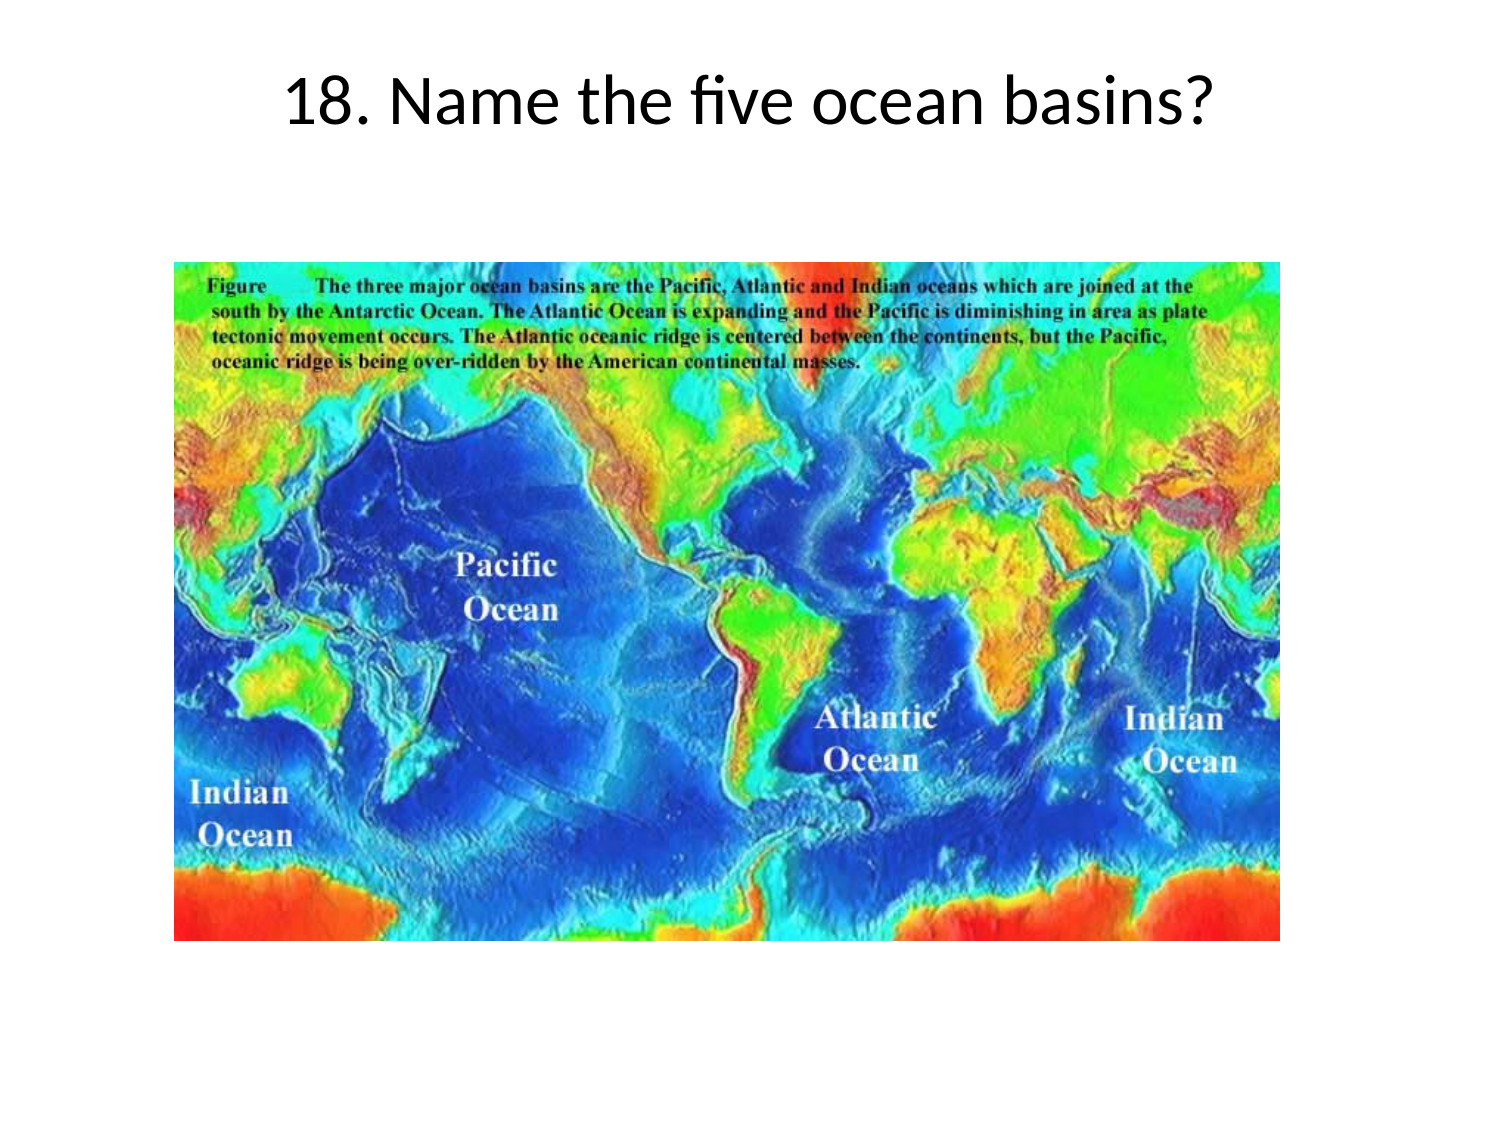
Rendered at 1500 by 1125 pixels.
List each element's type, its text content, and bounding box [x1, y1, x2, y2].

title 18. Name the five ocean basins? [75, 45, 1425, 233]
picture [174, 262, 1280, 941]
